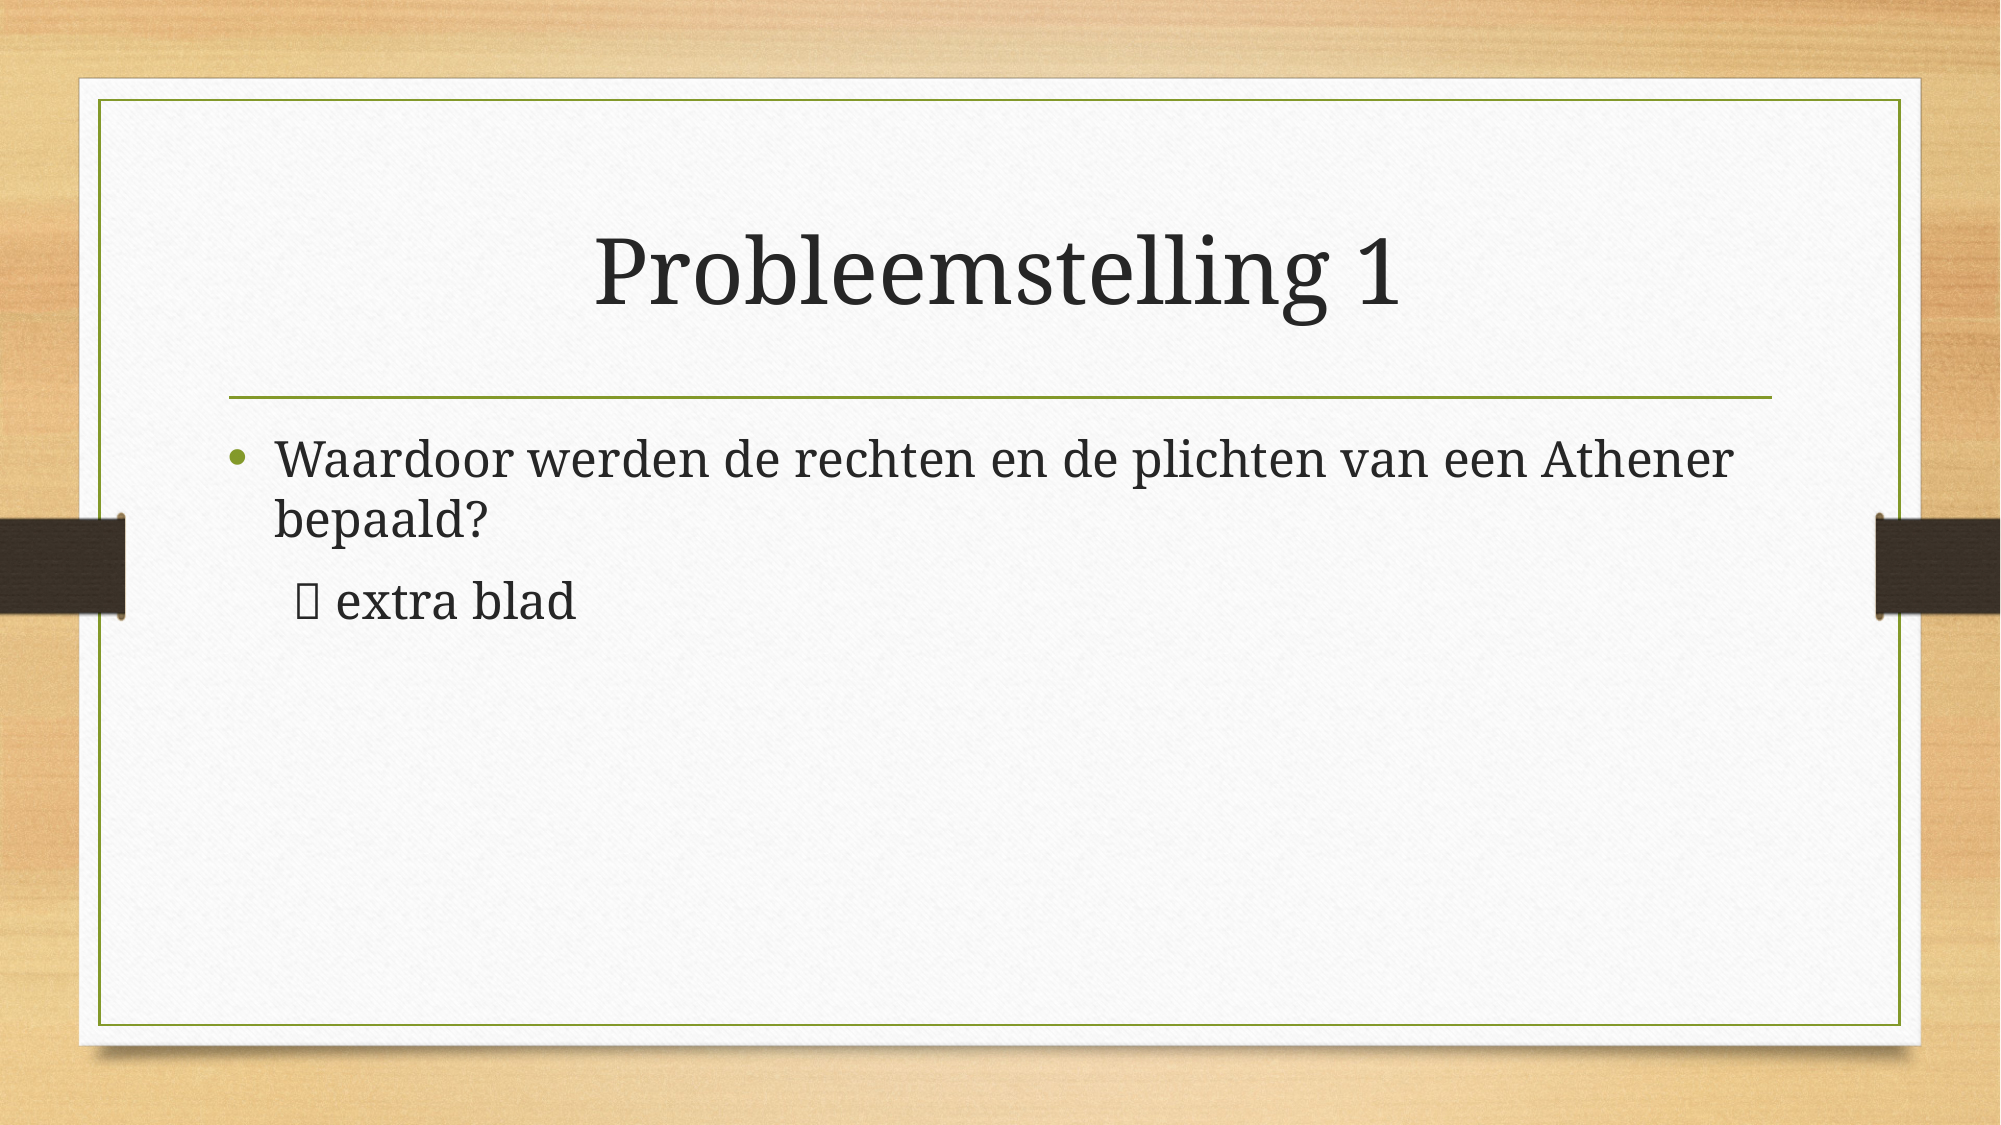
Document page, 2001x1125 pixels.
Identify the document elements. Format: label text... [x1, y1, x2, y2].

picture [0, 0, 2001, 1125]
list Waardoor werden de rechten en de plichten van een Athener bepaald?  extra blad [212, 419, 1788, 964]
title Probleemstelling 1 [212, 161, 1788, 375]
